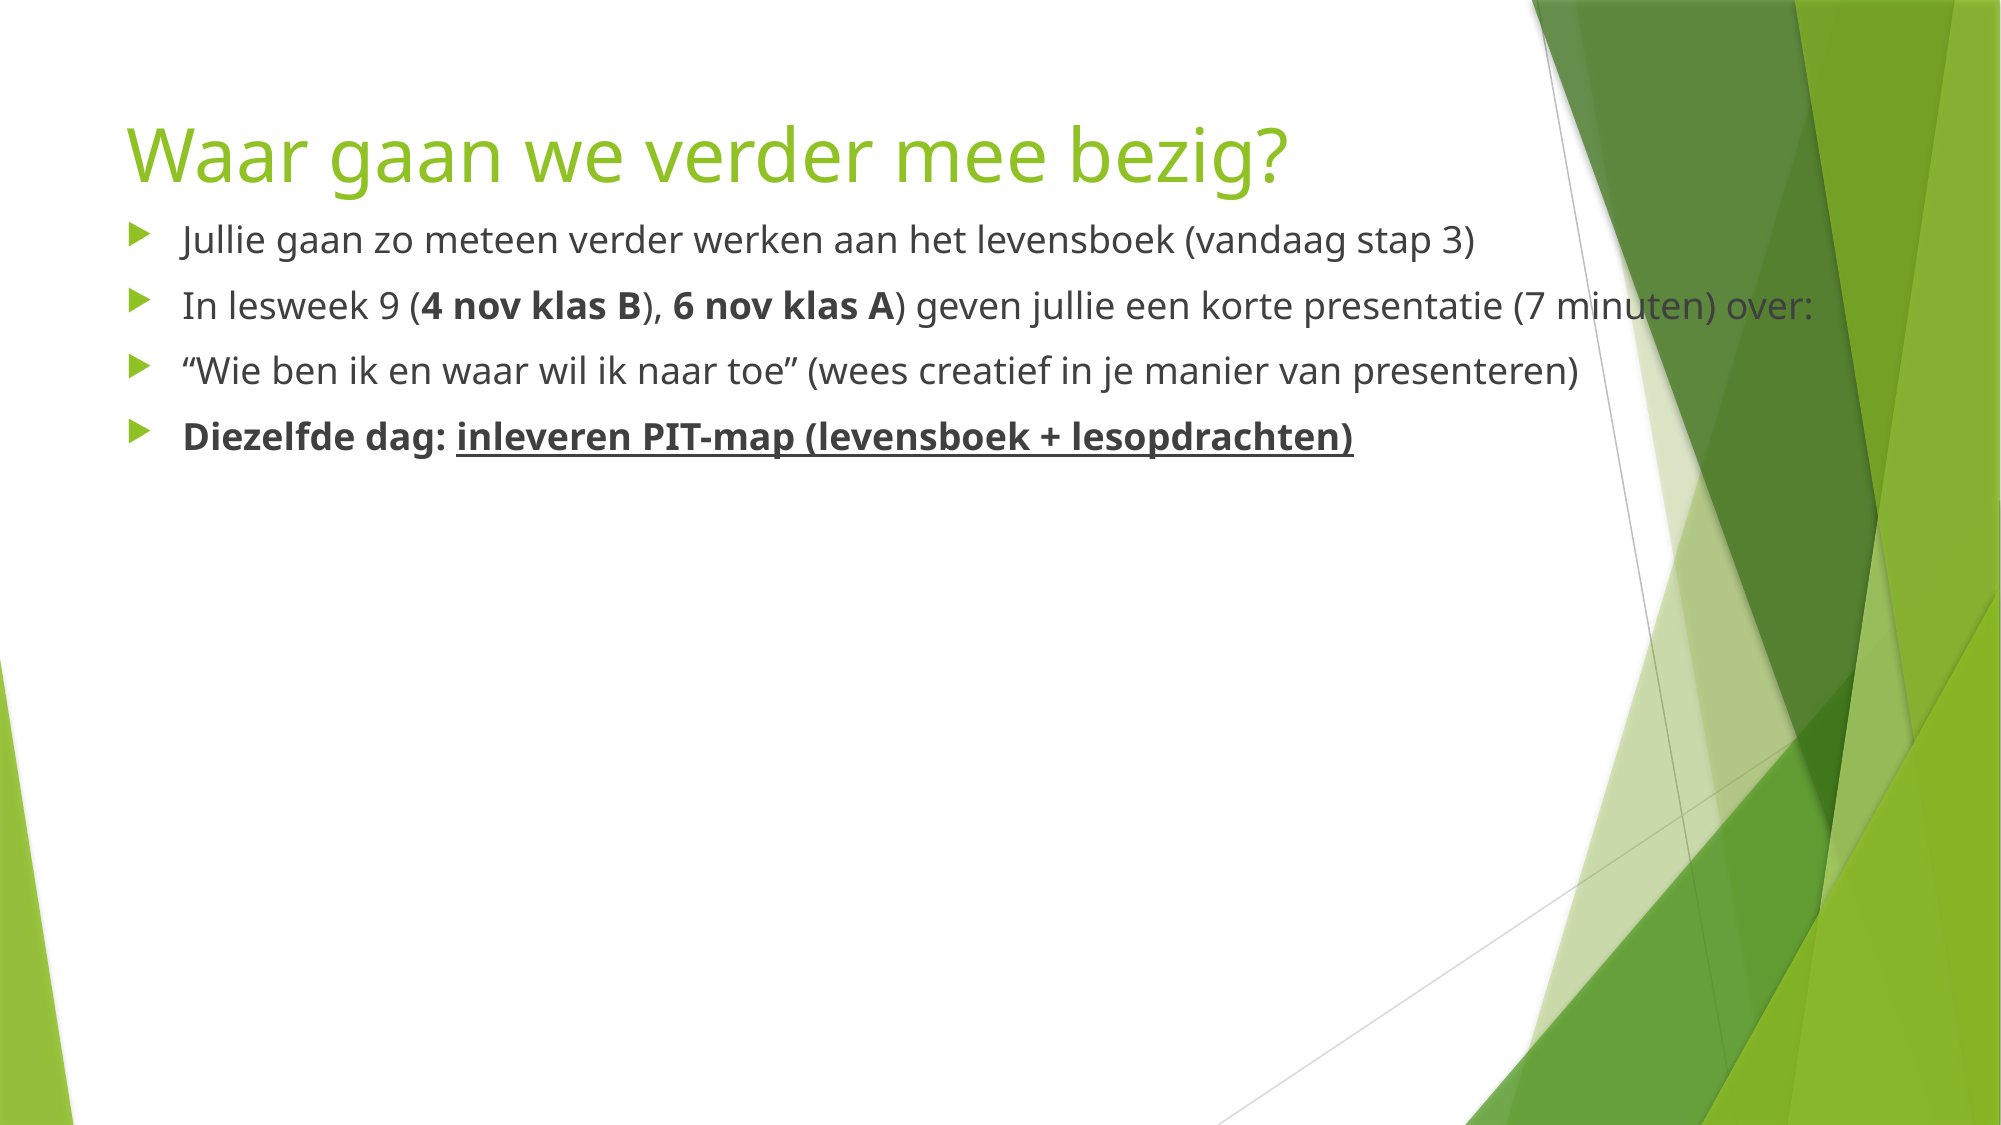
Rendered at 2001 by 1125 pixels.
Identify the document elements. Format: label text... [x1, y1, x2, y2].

title Waar gaan we verder mee bezig? [111, 99, 1522, 208]
list Jullie gaan zo meteen verder werken aan het levensboek (vandaag stap 3) In lesweek 9 (4 nov klas B), 6 nov klas A) geven jullie een korte presentatie (7 minuten) over: “Wie ben ik en waar wil ik naar toe” (wees creatief in je manier van presenteren) Diezelfde dag: inleveren PIT-map (levensboek + lesopdrachten) [111, 208, 1957, 753]
